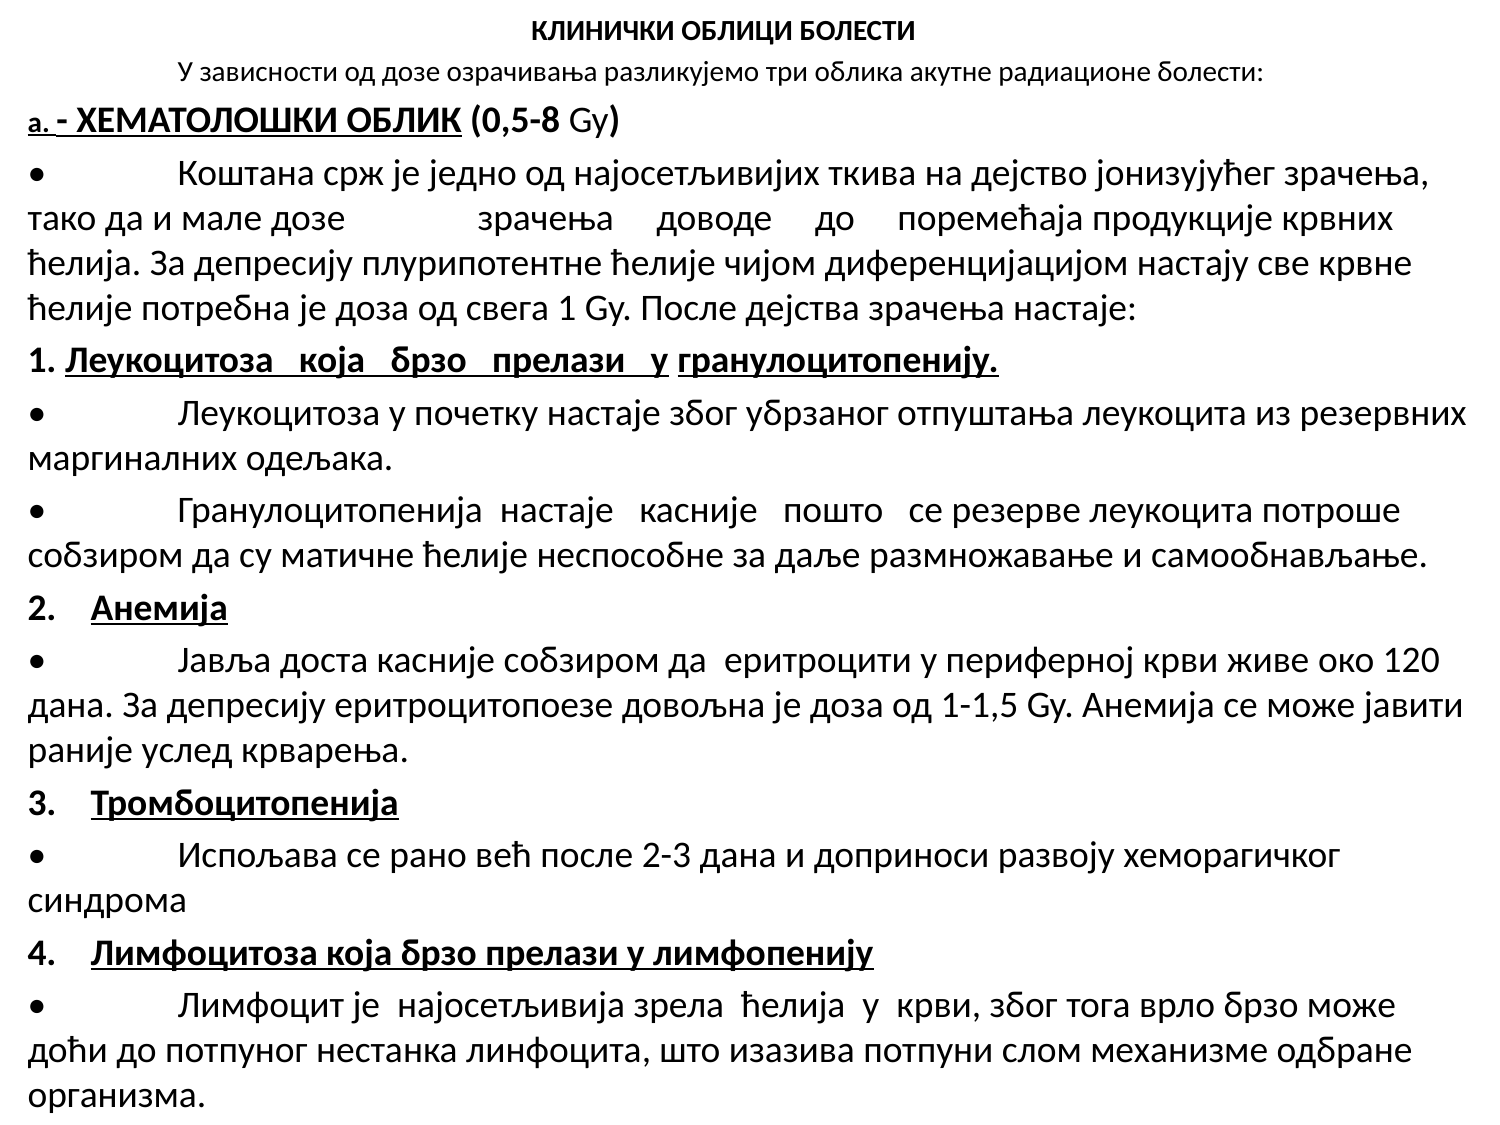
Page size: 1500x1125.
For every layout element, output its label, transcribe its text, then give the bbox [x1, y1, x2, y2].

list КЛИНИЧКИ ОБЛИЦИ БОЛЕСТИ У зависности од дозе озрачивања разликујемо три облика акутне радиационе болести: a. - ХЕМАТОЛОШКИ ОБЛИК (0,5-8 Gy) • Коштана срж је једно од најосетљивијих ткива на дејство јонизујућег зрачења, тако да и мале дозе зрачења доводе до поремећаја продукције крвних ћелија. За депресију плурипотентне ћелије чијом диференцијацијом настају све крвне ћелије потребна је доза од свега 1 Gy. После дејства зрачења настаје: 1. Леукоцитоза која брзо прелази у гранулоцитопенију. • Леукоцитоза у почетку настаје због убрзаног отпуштања леукоцита из резервних маргиналних одељака. • Гранулоцитопенија настаје касније пошто се резерве леукоцита потроше собзиром да су матичне ћелије неспособне за даље размножавање и самообнављање. 2. Анемија • Јавља доста касније собзиром да еритроцити у периферној крви живе око 120 дана. За депресију еритроцитопоезе довољна је доза од 1-1,5 Gy. Анемија се може јавити раније услед крварења. 3. Тромбоцитопенија • Испољава се рано већ после 2-3 дана и доприноси развоју хеморагичког синдрома 4. Лимфоцитоза која брзо прелази у лимфопенију • Лимфоцит је најосетљивија зрела ћелија у крви, због тога врло брзо може доћи до потпуног нестанка линфоцита, што изазива потпуни слом механизме одбране организма. [12, 4, 1500, 1055]
